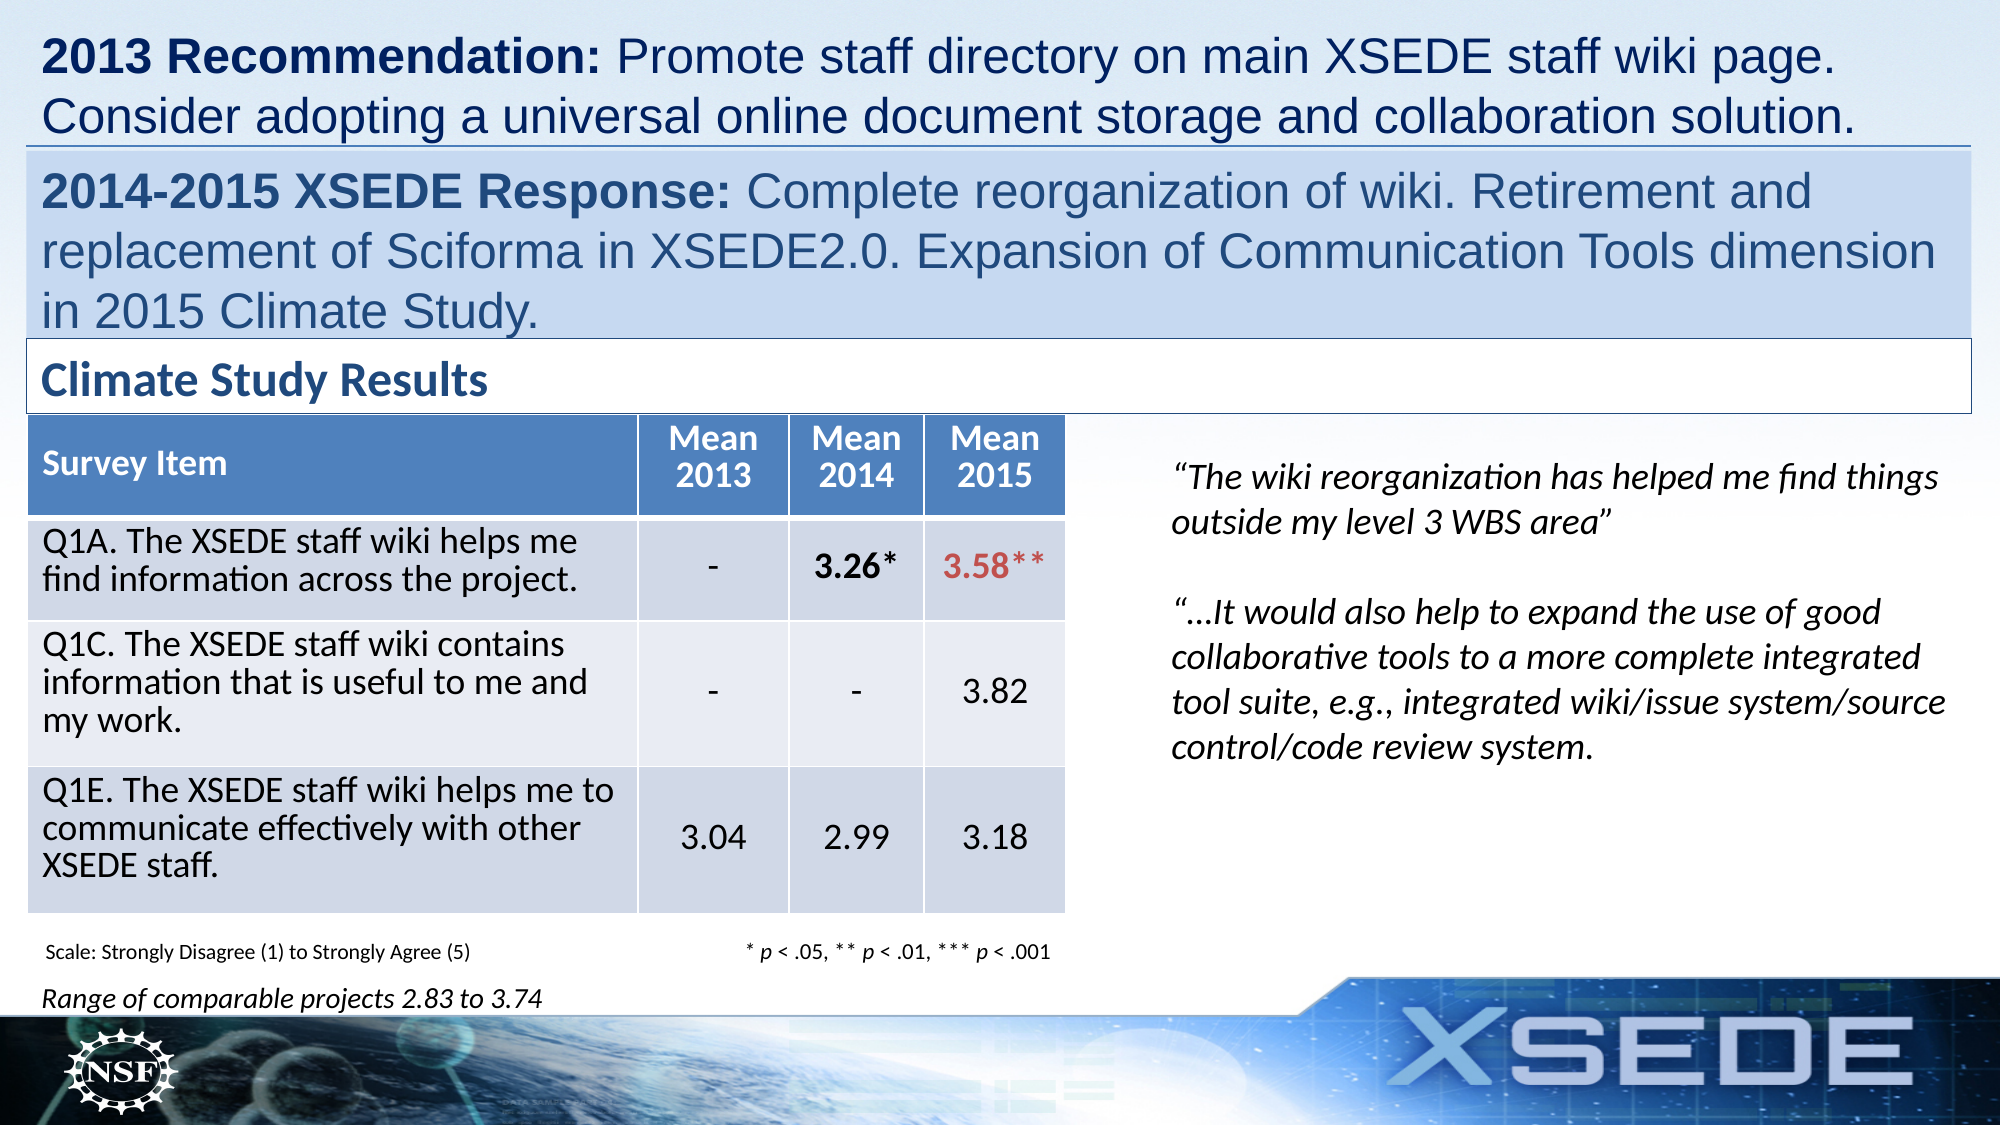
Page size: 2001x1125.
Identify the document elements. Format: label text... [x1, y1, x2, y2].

text_box Climate Study Results [26, 338, 1972, 414]
table_cell 3.82 [925, 622, 1065, 766]
list 2014-2015 XSEDE Response: Complete reorganization of wiki. Retirement and replacement of Sciforma in XSEDE2.0. Expansion of Communication Tools dimension in 2015 Climate Study. [26, 155, 1972, 338]
table_cell - [790, 622, 923, 766]
table_cell Q1E. The XSEDE staff wiki helps me to communicate effectively with other XSEDE staff. [28, 767, 637, 913]
table_header Mean 2014 [790, 415, 923, 515]
text_box * p < .05, ** p < .01, *** p < .001 [594, 929, 1066, 972]
picture [0, 0, 2000, 1125]
title 2013 Recommendation: Promote staff directory on main XSEDE staff wiki page. Consider adopting a universal online document storage and collaboration solution. [26, 24, 1972, 143]
text_box Range of comparable projects 2.83 to 3.74 [26, 972, 779, 1023]
table_cell 3.26* [790, 521, 923, 620]
table_cell Q1C. The XSEDE staff wiki contains information that is useful to me and my work. [28, 622, 637, 766]
table_cell 3.04 [639, 767, 788, 913]
table_cell - [639, 622, 788, 766]
table_cell 3.18 [925, 767, 1065, 913]
text_box Scale: Strongly Disagree (1) to Strongly Agree (5) [30, 930, 487, 972]
table_header Survey Item [28, 415, 637, 515]
text_box “The wiki reorganization has helped me find things outside my level 3 WBS area” “…It would also help to expand the use of good collaborative tools to a more complete integrated tool suite, e.g., integrated wiki/issue system/source control/code review system. [1156, 444, 1972, 775]
table_cell Q1A. The XSEDE staff wiki helps me find information across the project. [28, 521, 637, 620]
table_header Mean 2015 [925, 415, 1065, 515]
table_header Mean 2013 [639, 415, 788, 515]
table_cell - [639, 521, 788, 620]
table_cell 2.99 [790, 767, 923, 913]
table_cell 3.58** [925, 521, 1065, 620]
